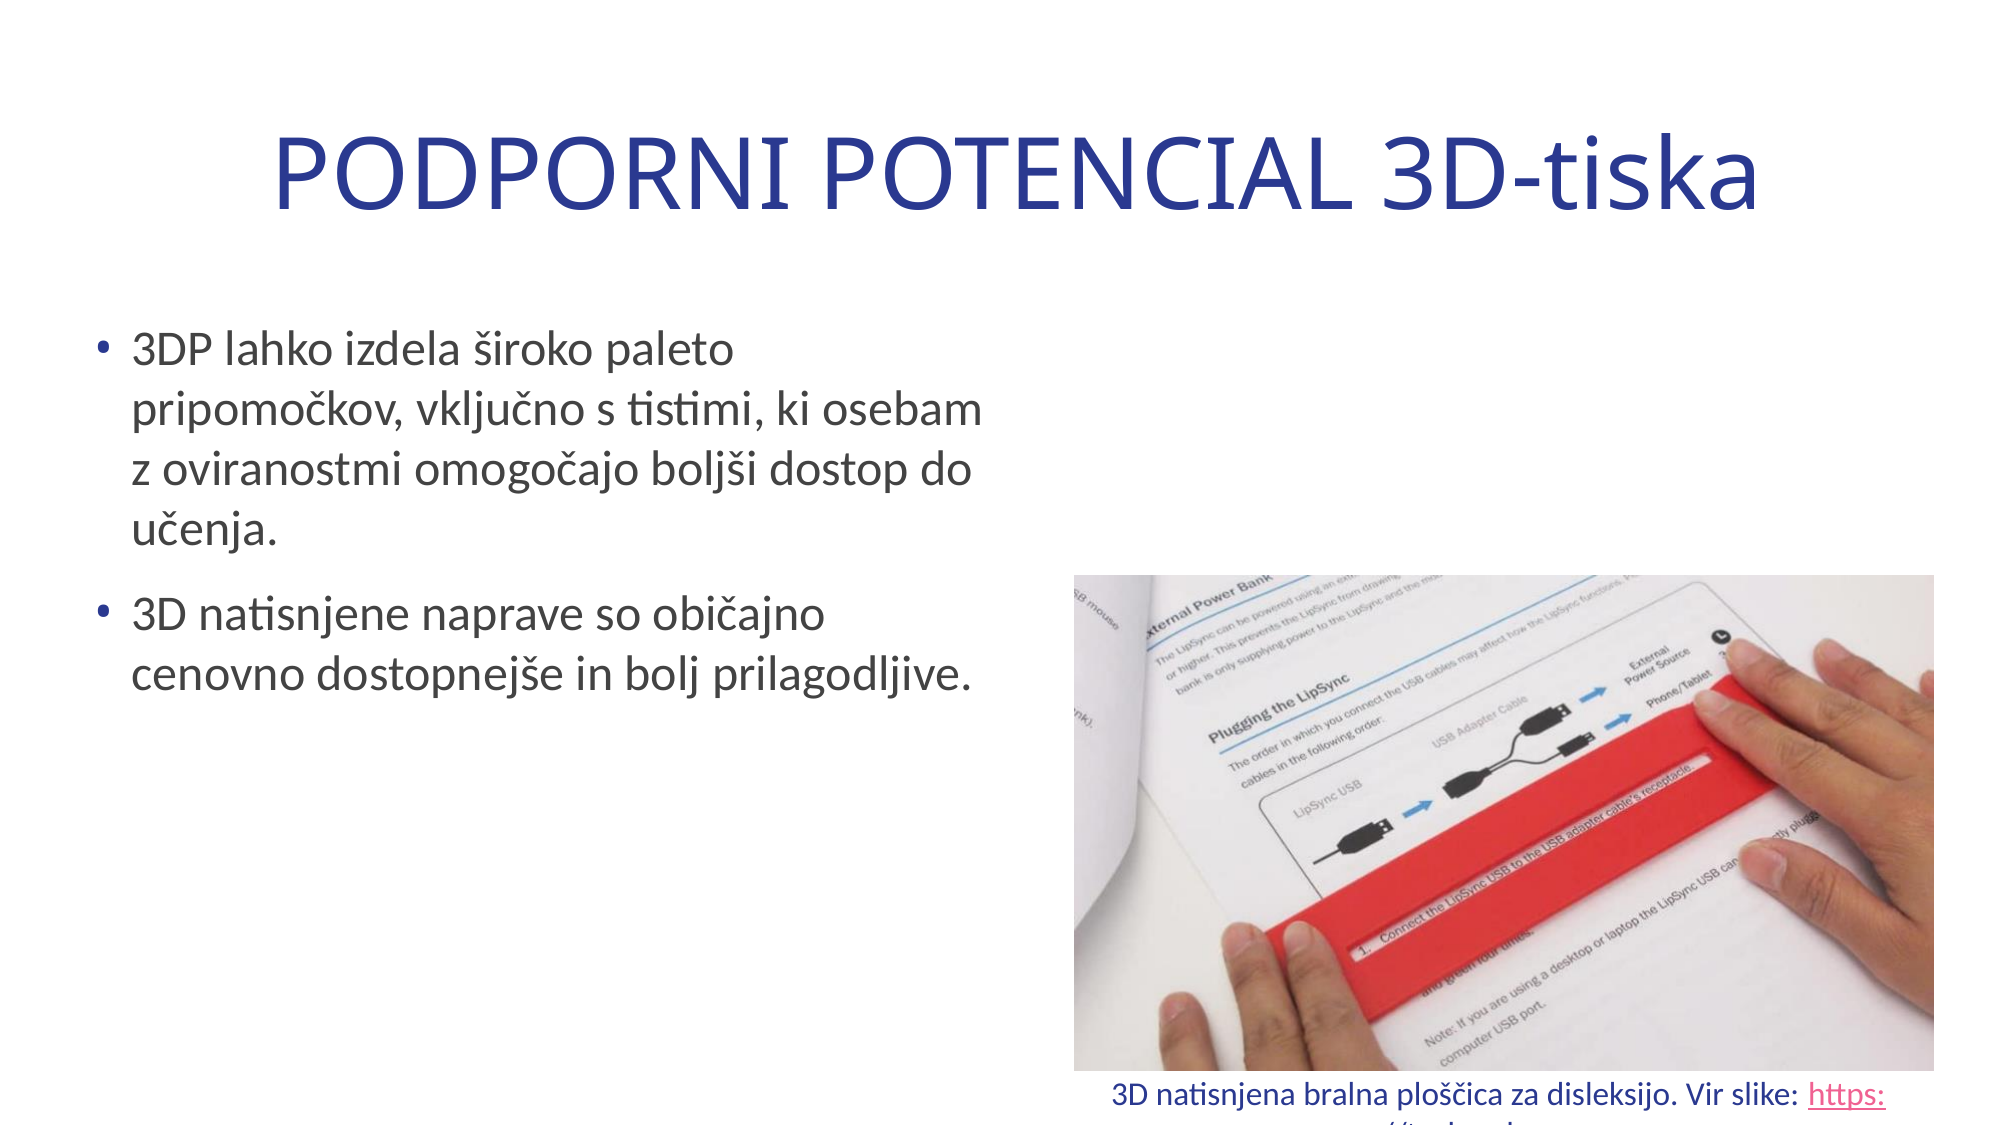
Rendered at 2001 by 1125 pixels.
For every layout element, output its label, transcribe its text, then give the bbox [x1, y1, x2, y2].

text_box 3D natisnjena bralna ploščica za disleksijo. Vir slike: https://techowlpa.org [1016, 1065, 1981, 1125]
picture [1074, 575, 1934, 1072]
list 3DP lahko izdela široko paleto pripomočkov, vključno s tistimi, ki osebam z oviranostmi omogočajo boljši dostop do učenja. 3D natisnjene naprave so običajno cenovno dostopnejše in bolj prilagodljive. [79, 307, 1017, 1022]
title PODPORNI POTENCIAL 3D-tiska [118, 68, 1915, 287]
